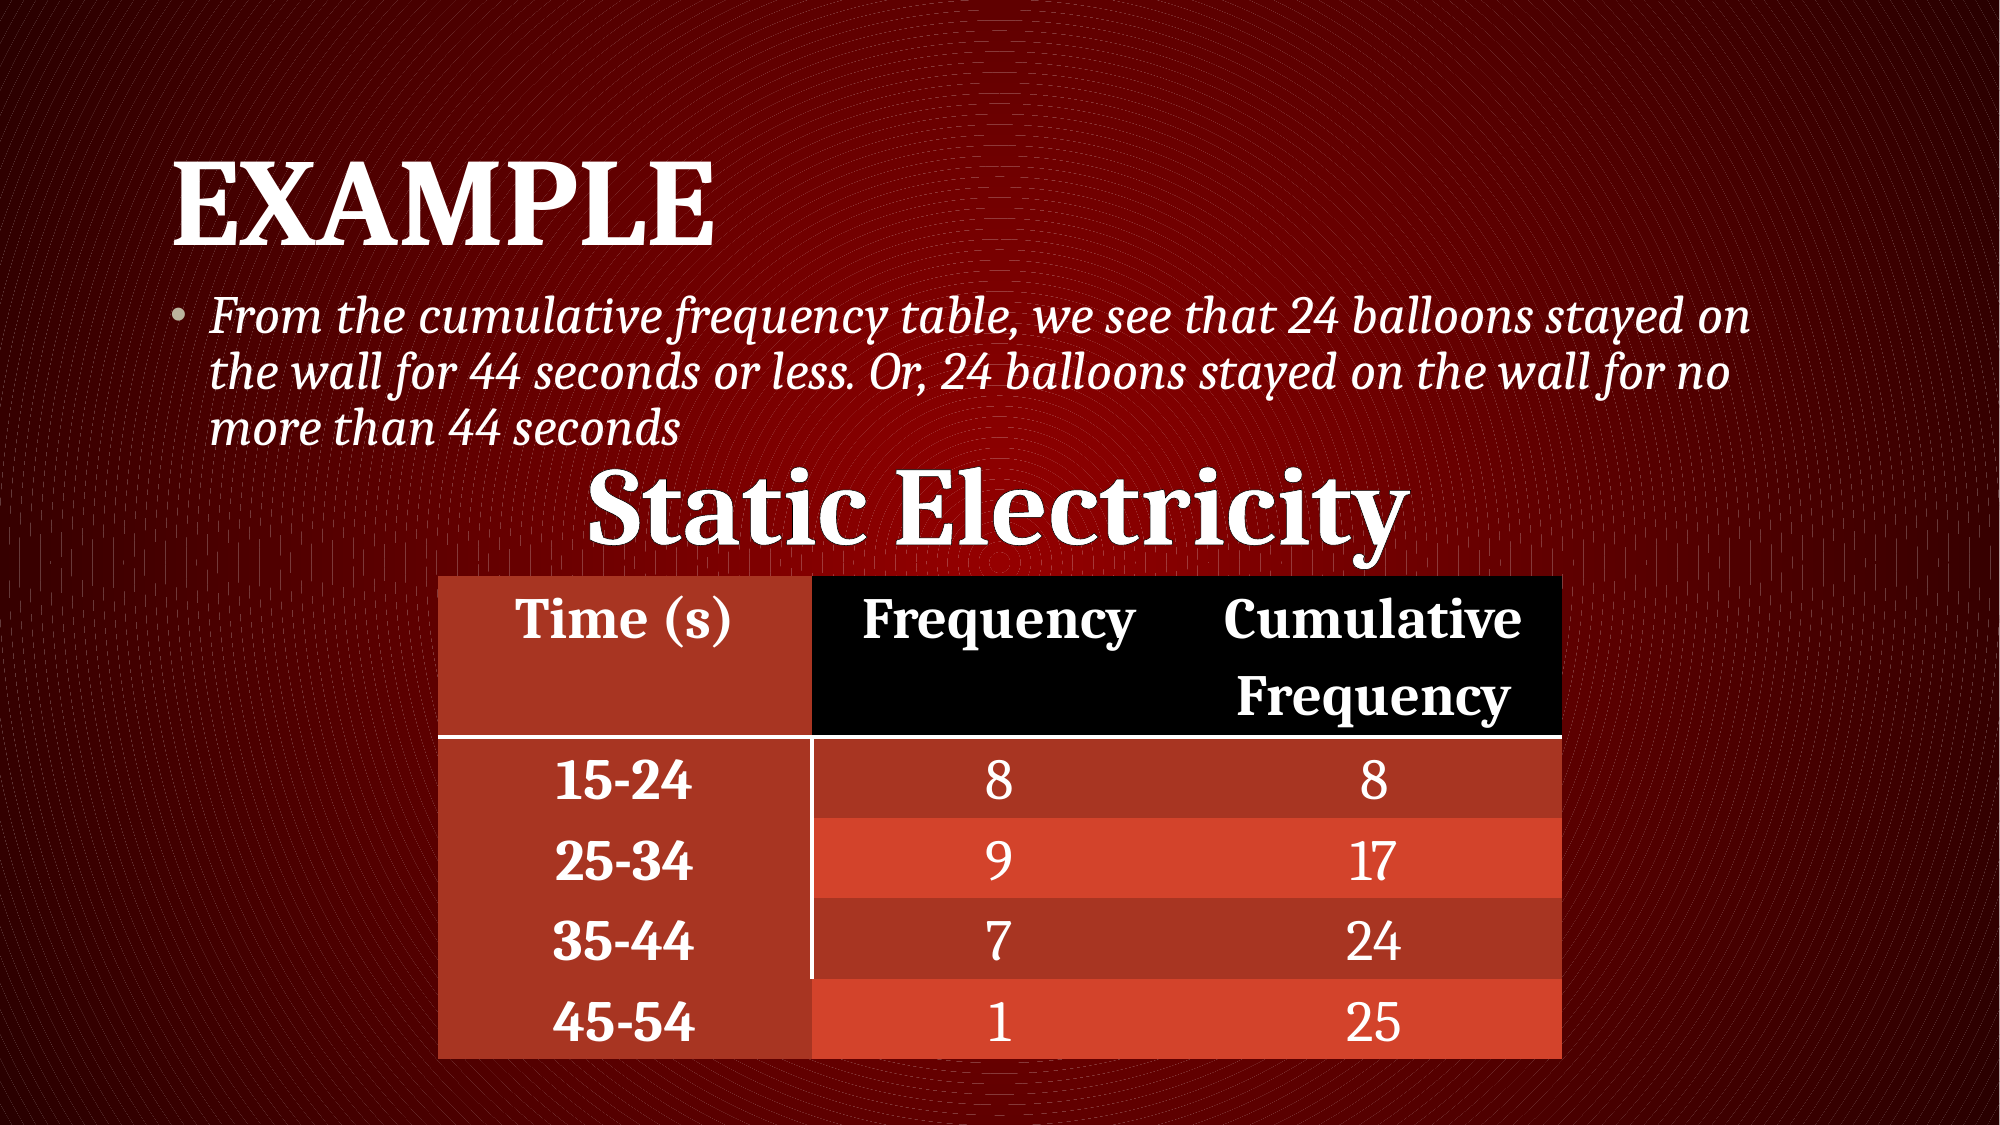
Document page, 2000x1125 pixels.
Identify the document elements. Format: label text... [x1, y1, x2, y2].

table_cell 17 [1187, 818, 1562, 898]
table_cell 15-24 [438, 739, 810, 818]
table_cell 35-44 [438, 898, 810, 979]
list From the cumulative frequency table, we see that 24 balloons stayed on the wall for 44 seconds or less. Or, 24 balloons stayed on the wall for no more than 44 seconds [149, 279, 1850, 467]
table_header Frequency [812, 576, 1187, 735]
title Example [149, 79, 1850, 279]
table_cell 7 [814, 898, 1187, 979]
text_box Static Electricity [573, 467, 1427, 575]
table_cell 8 [814, 739, 1187, 818]
table_cell 8 [1187, 739, 1562, 818]
table_cell 25 [1187, 979, 1562, 1059]
table_cell 1 [812, 979, 1187, 1059]
table_header Time (s) [438, 576, 812, 735]
table_cell 9 [814, 818, 1187, 898]
table_cell 45-54 [438, 979, 812, 1059]
table_cell 25-34 [438, 818, 810, 898]
table_cell 24 [1187, 898, 1562, 979]
table_header Cumulative Frequency [1187, 576, 1562, 735]
